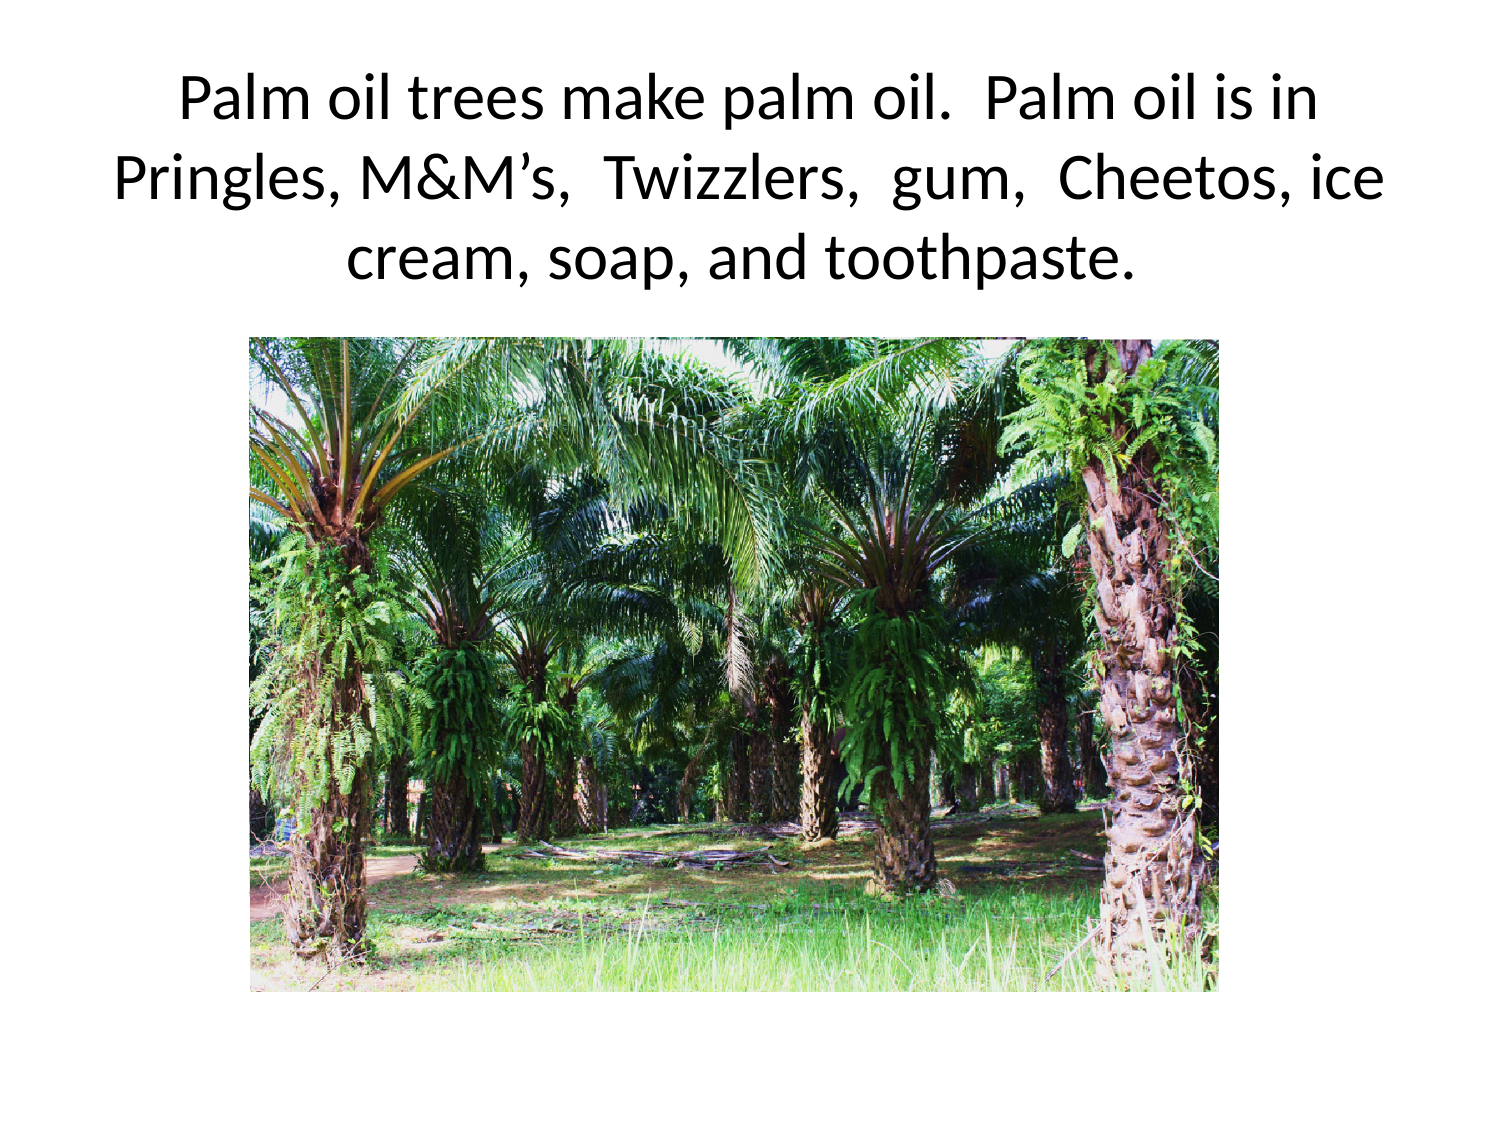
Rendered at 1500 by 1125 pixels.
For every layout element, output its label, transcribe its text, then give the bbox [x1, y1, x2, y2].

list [249, 337, 1219, 993]
title Palm oil trees make palm oil. Palm oil is in Pringles, M&M’s, Twizzlers, gum, Cheetos, ice cream, soap, and toothpaste. [75, 45, 1425, 300]
